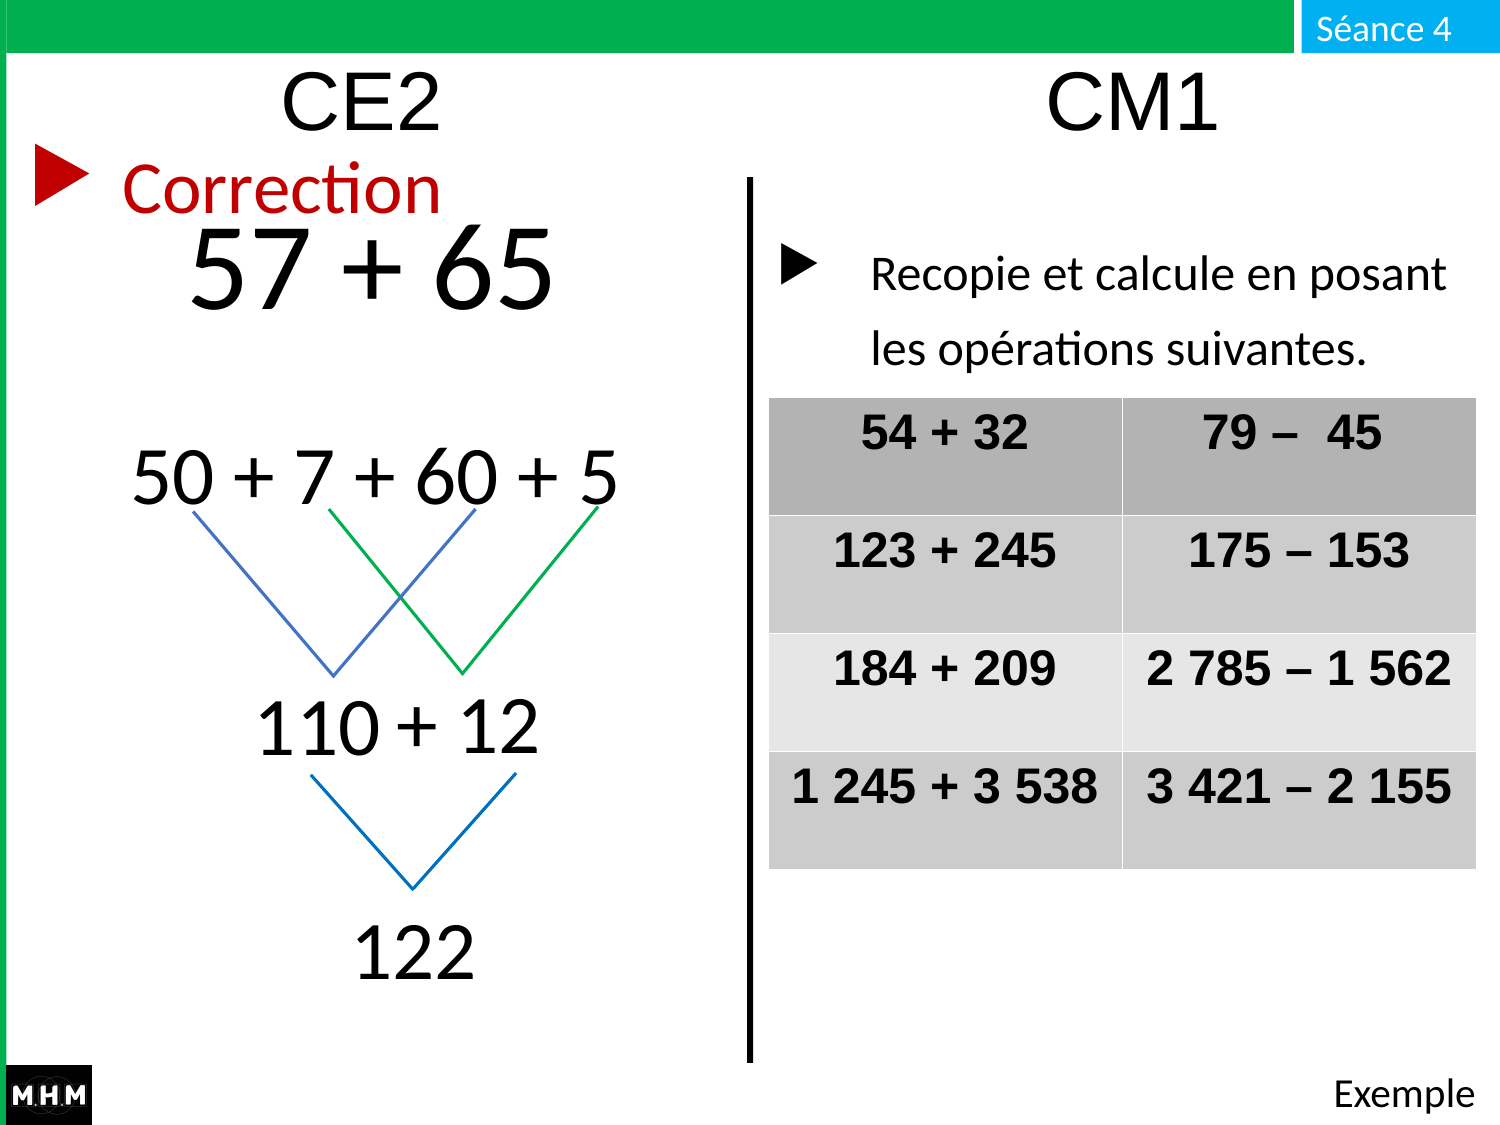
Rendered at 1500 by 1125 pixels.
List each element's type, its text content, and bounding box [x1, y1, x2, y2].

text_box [310, 772, 517, 891]
table_cell 2 785 – 1 562 [1123, 634, 1476, 751]
text_box Correction [13, 141, 532, 237]
text_box 110 [229, 686, 375, 779]
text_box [192, 508, 476, 678]
table_cell 3 421 – 2 155 [1123, 752, 1476, 869]
table_cell 175 – 153 [1123, 516, 1476, 633]
text_box CE2 CM1 [265, 39, 1241, 148]
text_box Recopie et calcule en posant les opérations suivantes. [761, 246, 1477, 383]
table_header 79 – 45 [1123, 398, 1476, 515]
table_cell 1 245 + 3 538 [769, 752, 1122, 869]
table_header 54 + 32 [769, 398, 1122, 515]
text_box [328, 506, 599, 675]
text_box 57 + 65 [94, 177, 650, 342]
text_box 122 [319, 898, 508, 1004]
text_box 50 + 7 + 60 + 5 [94, 413, 656, 529]
text_box Exemple [1318, 1064, 1500, 1125]
text_box + 12 [375, 683, 563, 778]
table_cell 184 + 209 [769, 634, 1122, 751]
table_cell 123 + 245 [769, 516, 1122, 633]
picture [6, 1065, 92, 1125]
